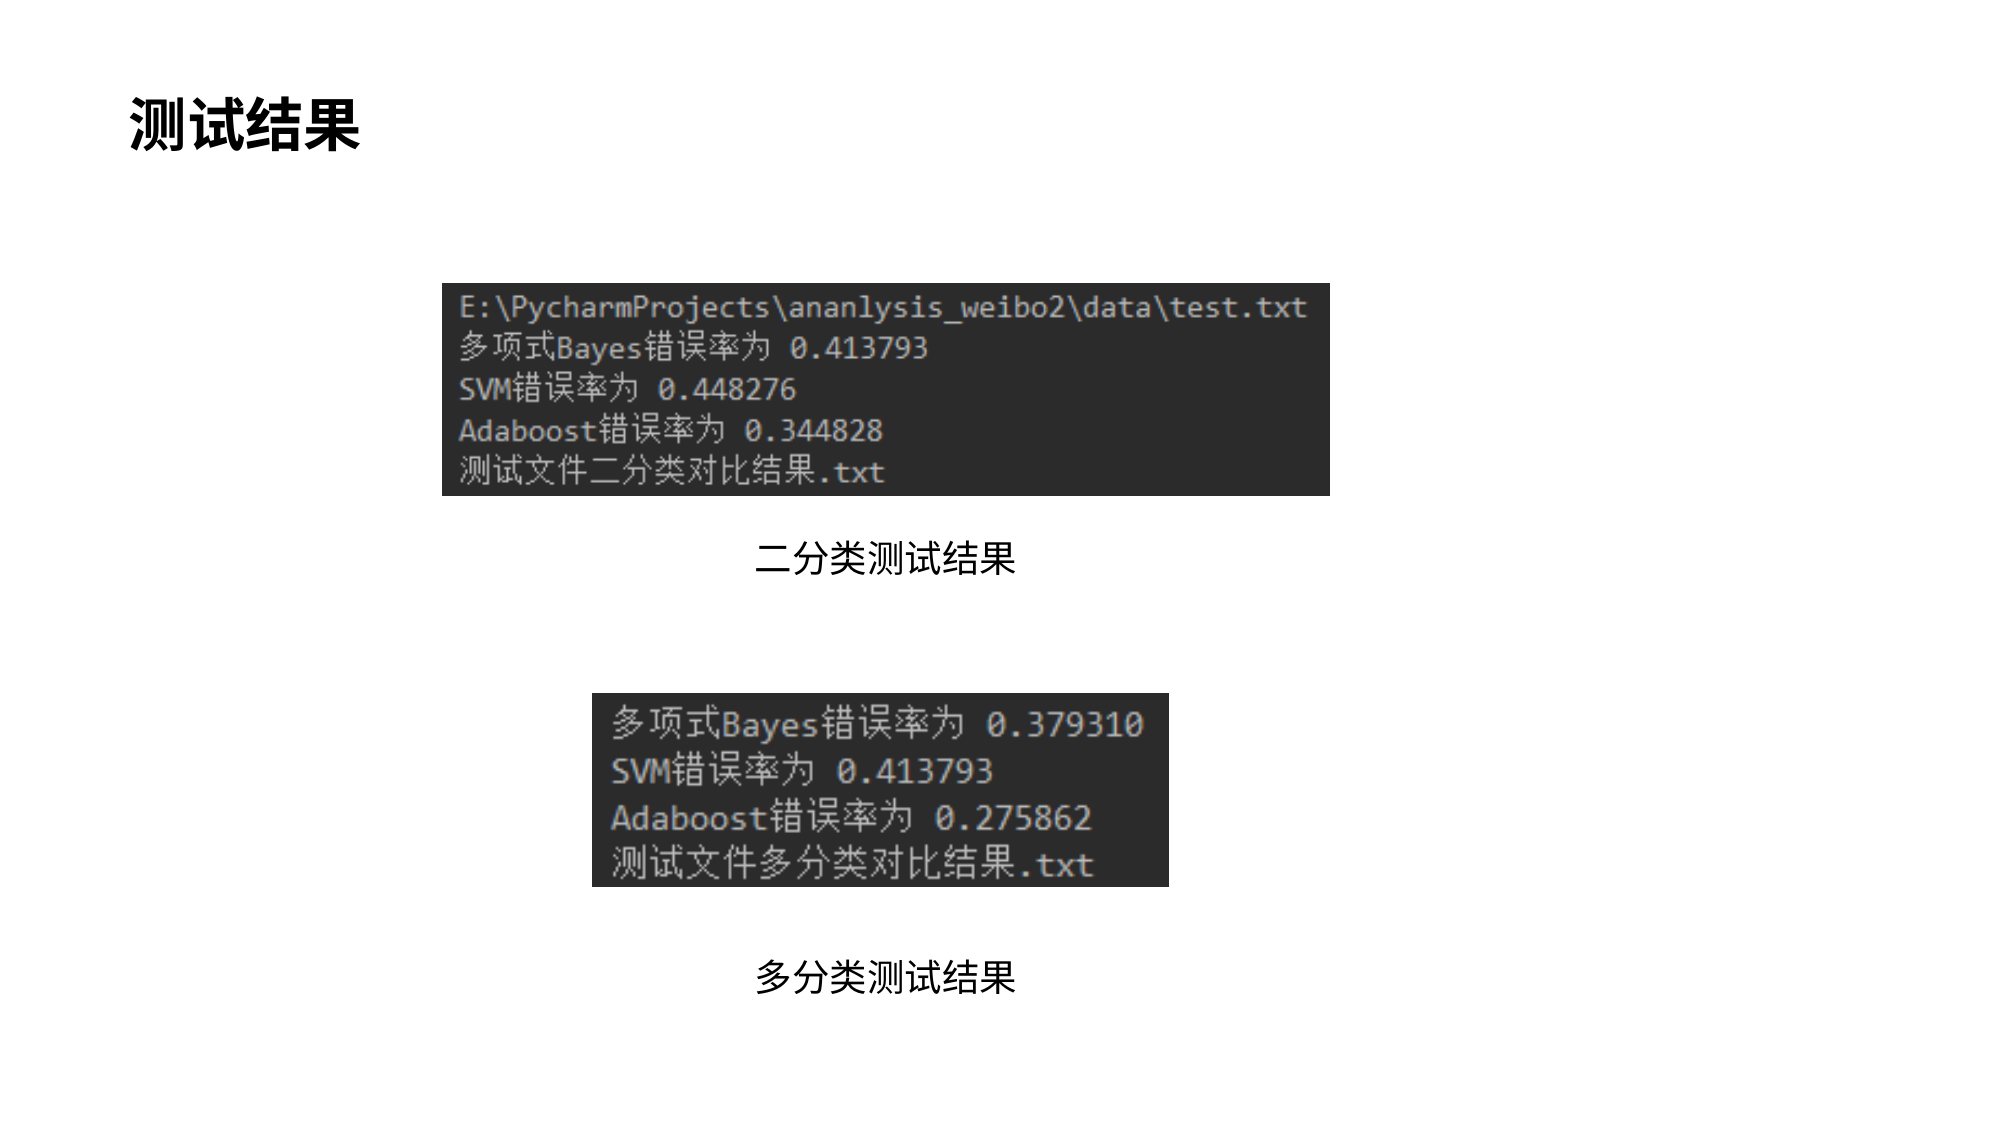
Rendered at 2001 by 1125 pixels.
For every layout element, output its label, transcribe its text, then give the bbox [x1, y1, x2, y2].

picture [442, 283, 1330, 496]
picture [592, 693, 1170, 887]
text_box 二分类测试结果 [516, 505, 1255, 588]
title 测试结果 [114, 12, 1886, 167]
text_box 多分类测试结果 [516, 924, 1255, 1007]
